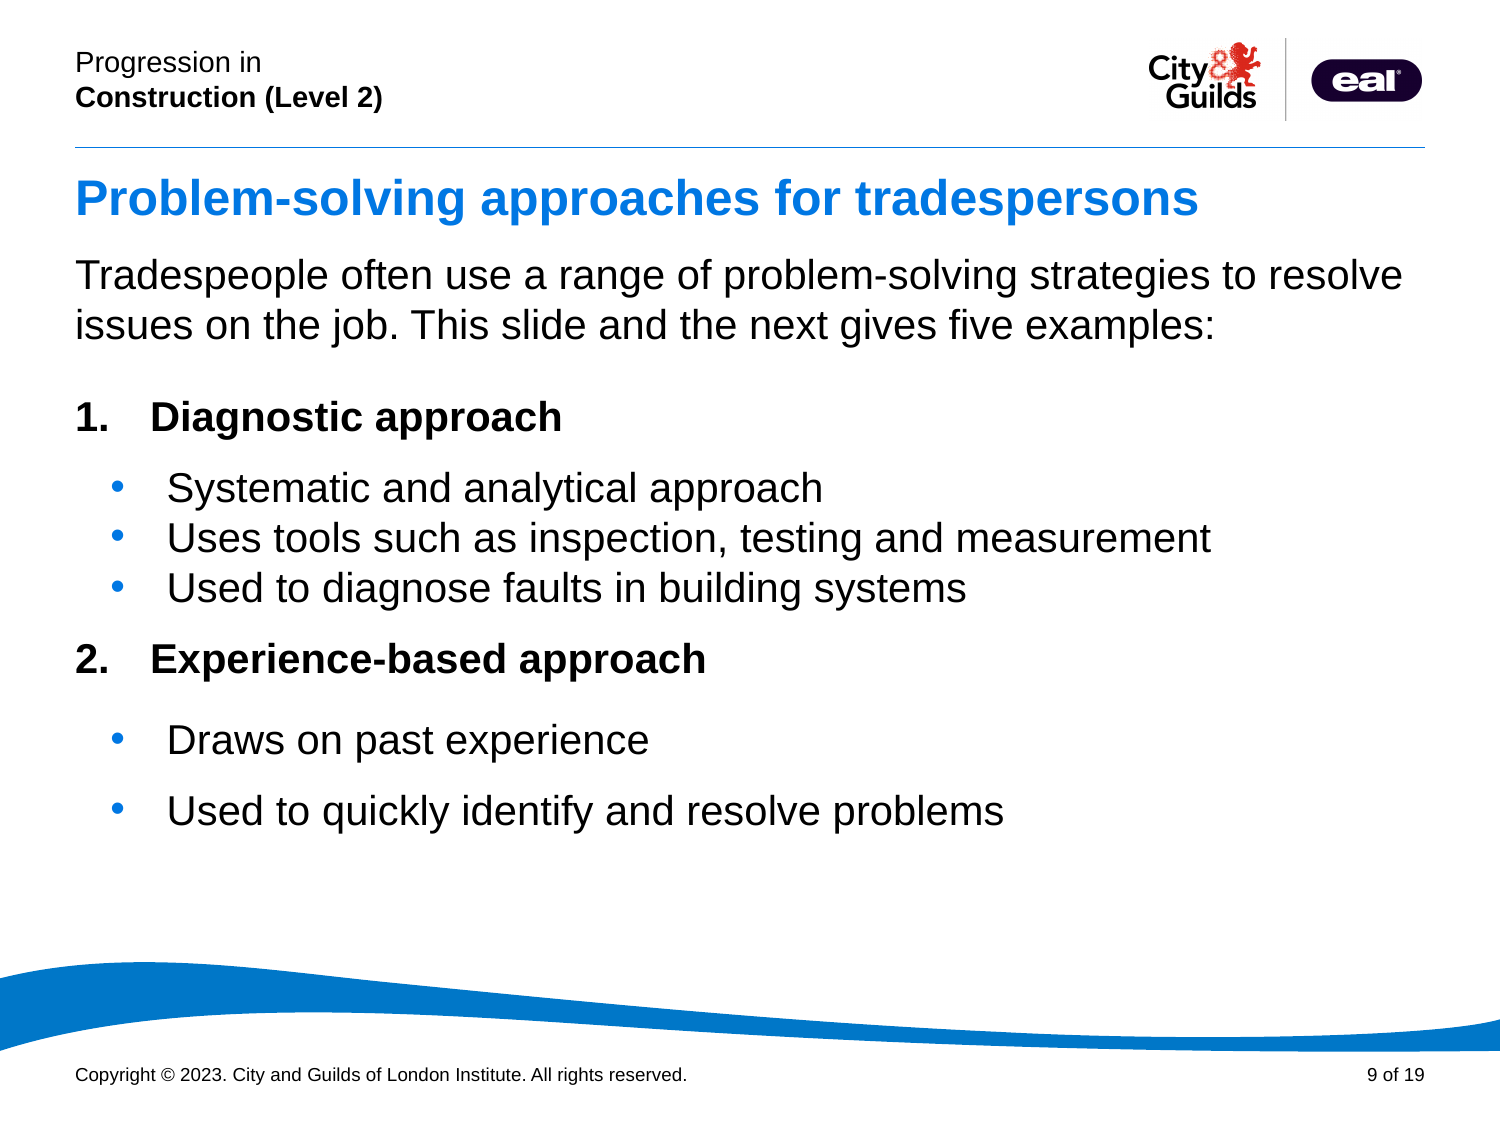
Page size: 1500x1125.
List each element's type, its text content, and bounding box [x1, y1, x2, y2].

list Tradespeople often use a range of problem-solving strategies to resolve issues on the job. This slide and the next gives five examples: Diagnostic approach Systematic and analytical approach Uses tools such as inspection, testing and measurement Used to diagnose faults in building systems Experience-based approach Draws on past experience Used to quickly identify and resolve problems [74, 247, 1426, 946]
title Problem-solving approaches for tradespersons [74, 165, 1426, 229]
picture [1149, 38, 1422, 121]
